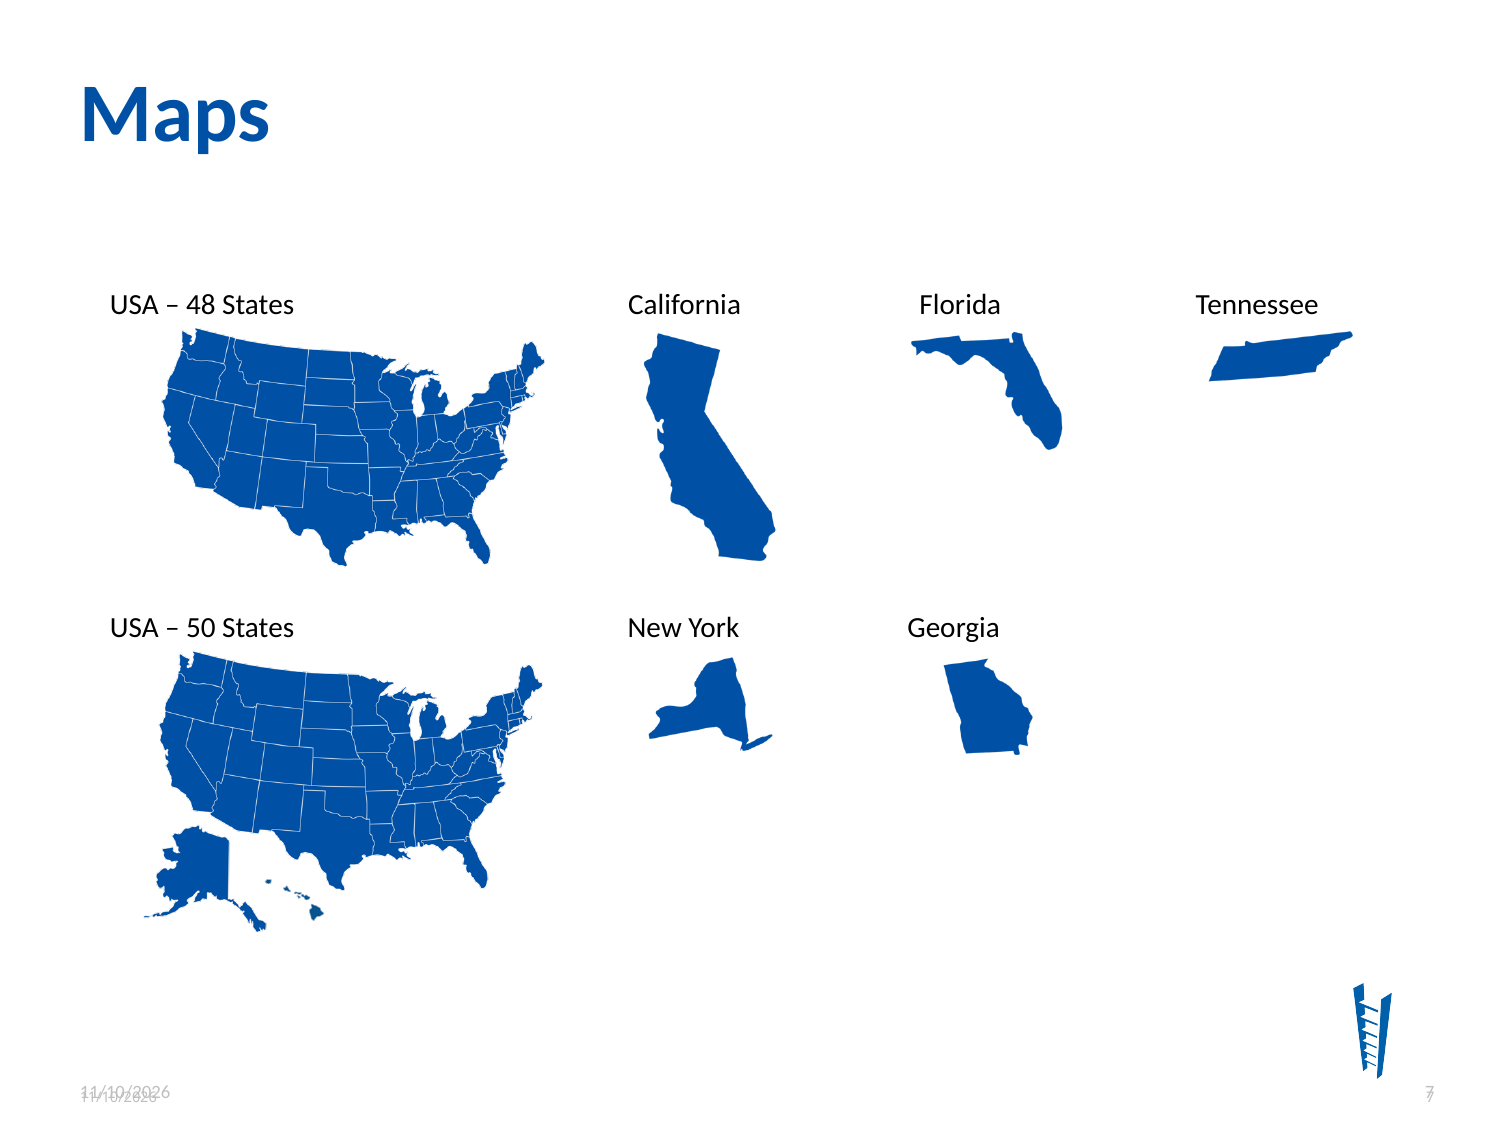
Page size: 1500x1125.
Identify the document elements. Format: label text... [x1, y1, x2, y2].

text_box California [628, 285, 815, 321]
picture [1353, 983, 1392, 1079]
text_box Tennessee [1195, 285, 1393, 321]
picture [632, 318, 782, 576]
text_box USA – 50 States [109, 608, 369, 644]
picture [141, 311, 562, 582]
text_box New York [627, 608, 814, 644]
text_box 7 [1216, 1084, 1435, 1111]
picture [925, 639, 1048, 770]
text_box USA – 48 States [109, 285, 369, 321]
picture [133, 639, 554, 945]
text_box Florida [919, 285, 1076, 321]
text_box Georgia [907, 608, 1074, 644]
picture [1192, 312, 1367, 401]
text_box 12/30/24 [79, 1084, 298, 1111]
picture [901, 318, 1073, 464]
title Maps [79, 44, 1391, 171]
picture [628, 639, 786, 770]
